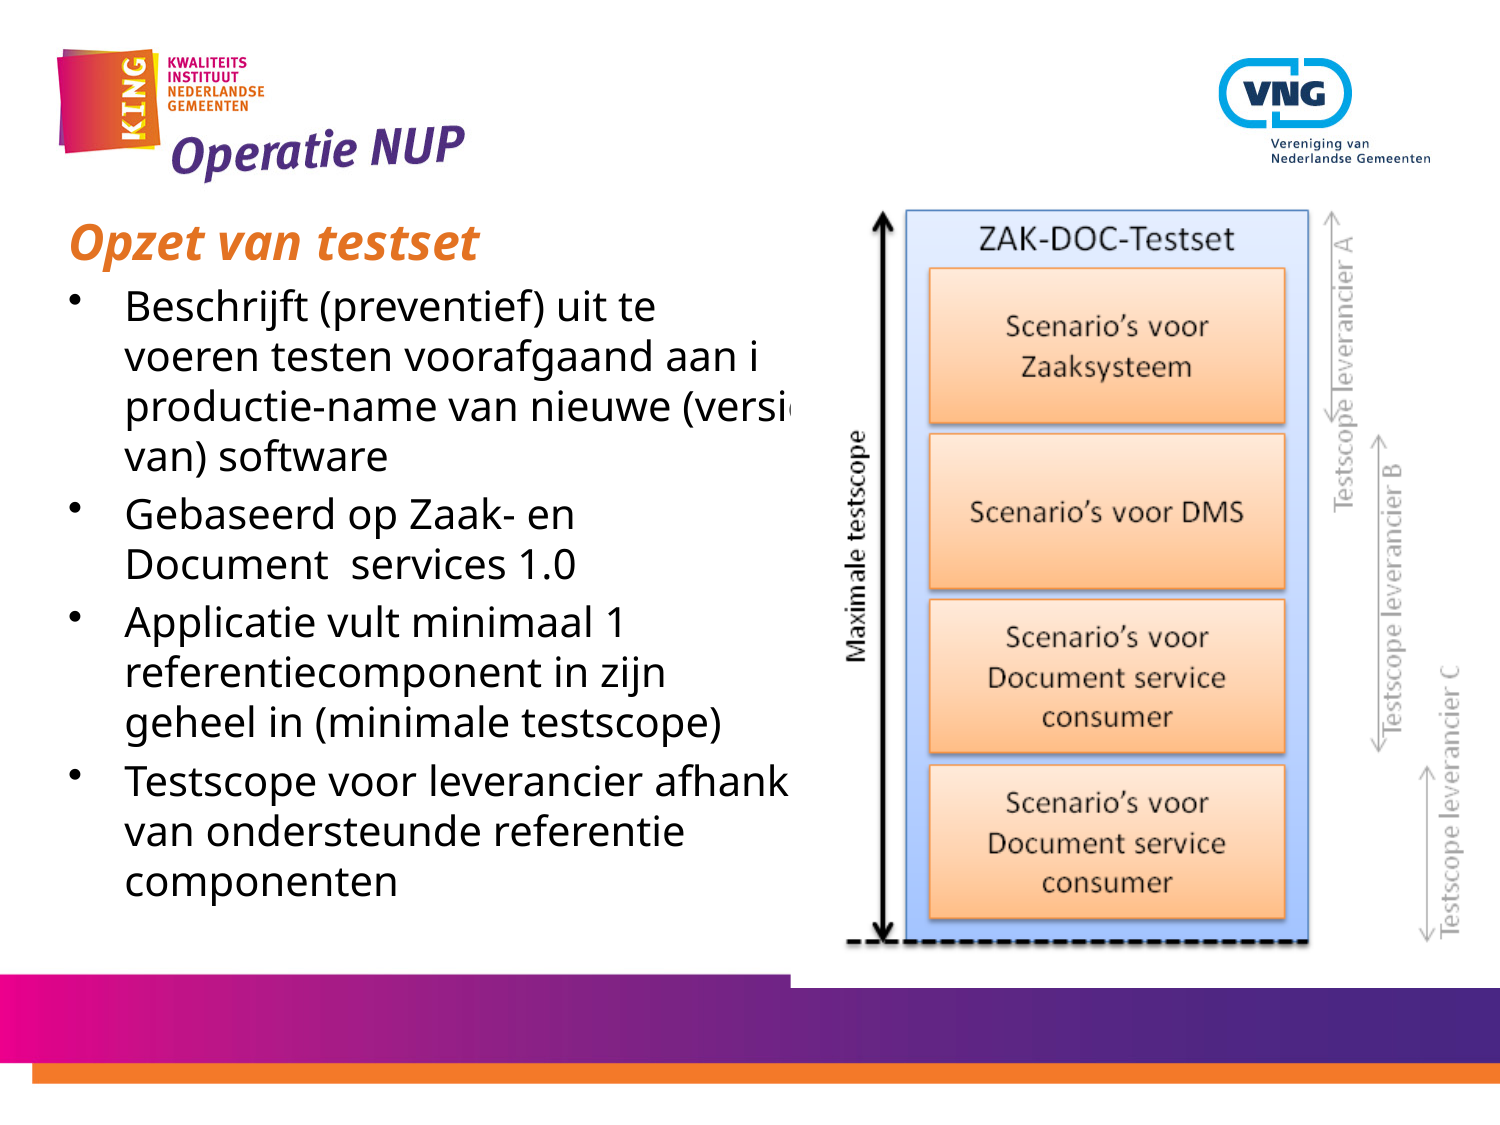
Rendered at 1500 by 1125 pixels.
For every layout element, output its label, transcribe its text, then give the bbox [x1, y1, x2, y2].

list Beschrijft (preventief) uit te voeren testen voorafgaand aan i in productie-name van nieuwe (versies van) software Gebaseerd op Zaak- en Document services 1.0 Applicatie vult minimaal 1 referentiecomponent in zijn geheel in (minimale testscope) Testscope voor leverancier afhankelijk van ondersteunde referentie componenten [52, 271, 892, 1052]
picture [0, 0, 1500, 1125]
title Opzet van testset [52, 174, 785, 271]
